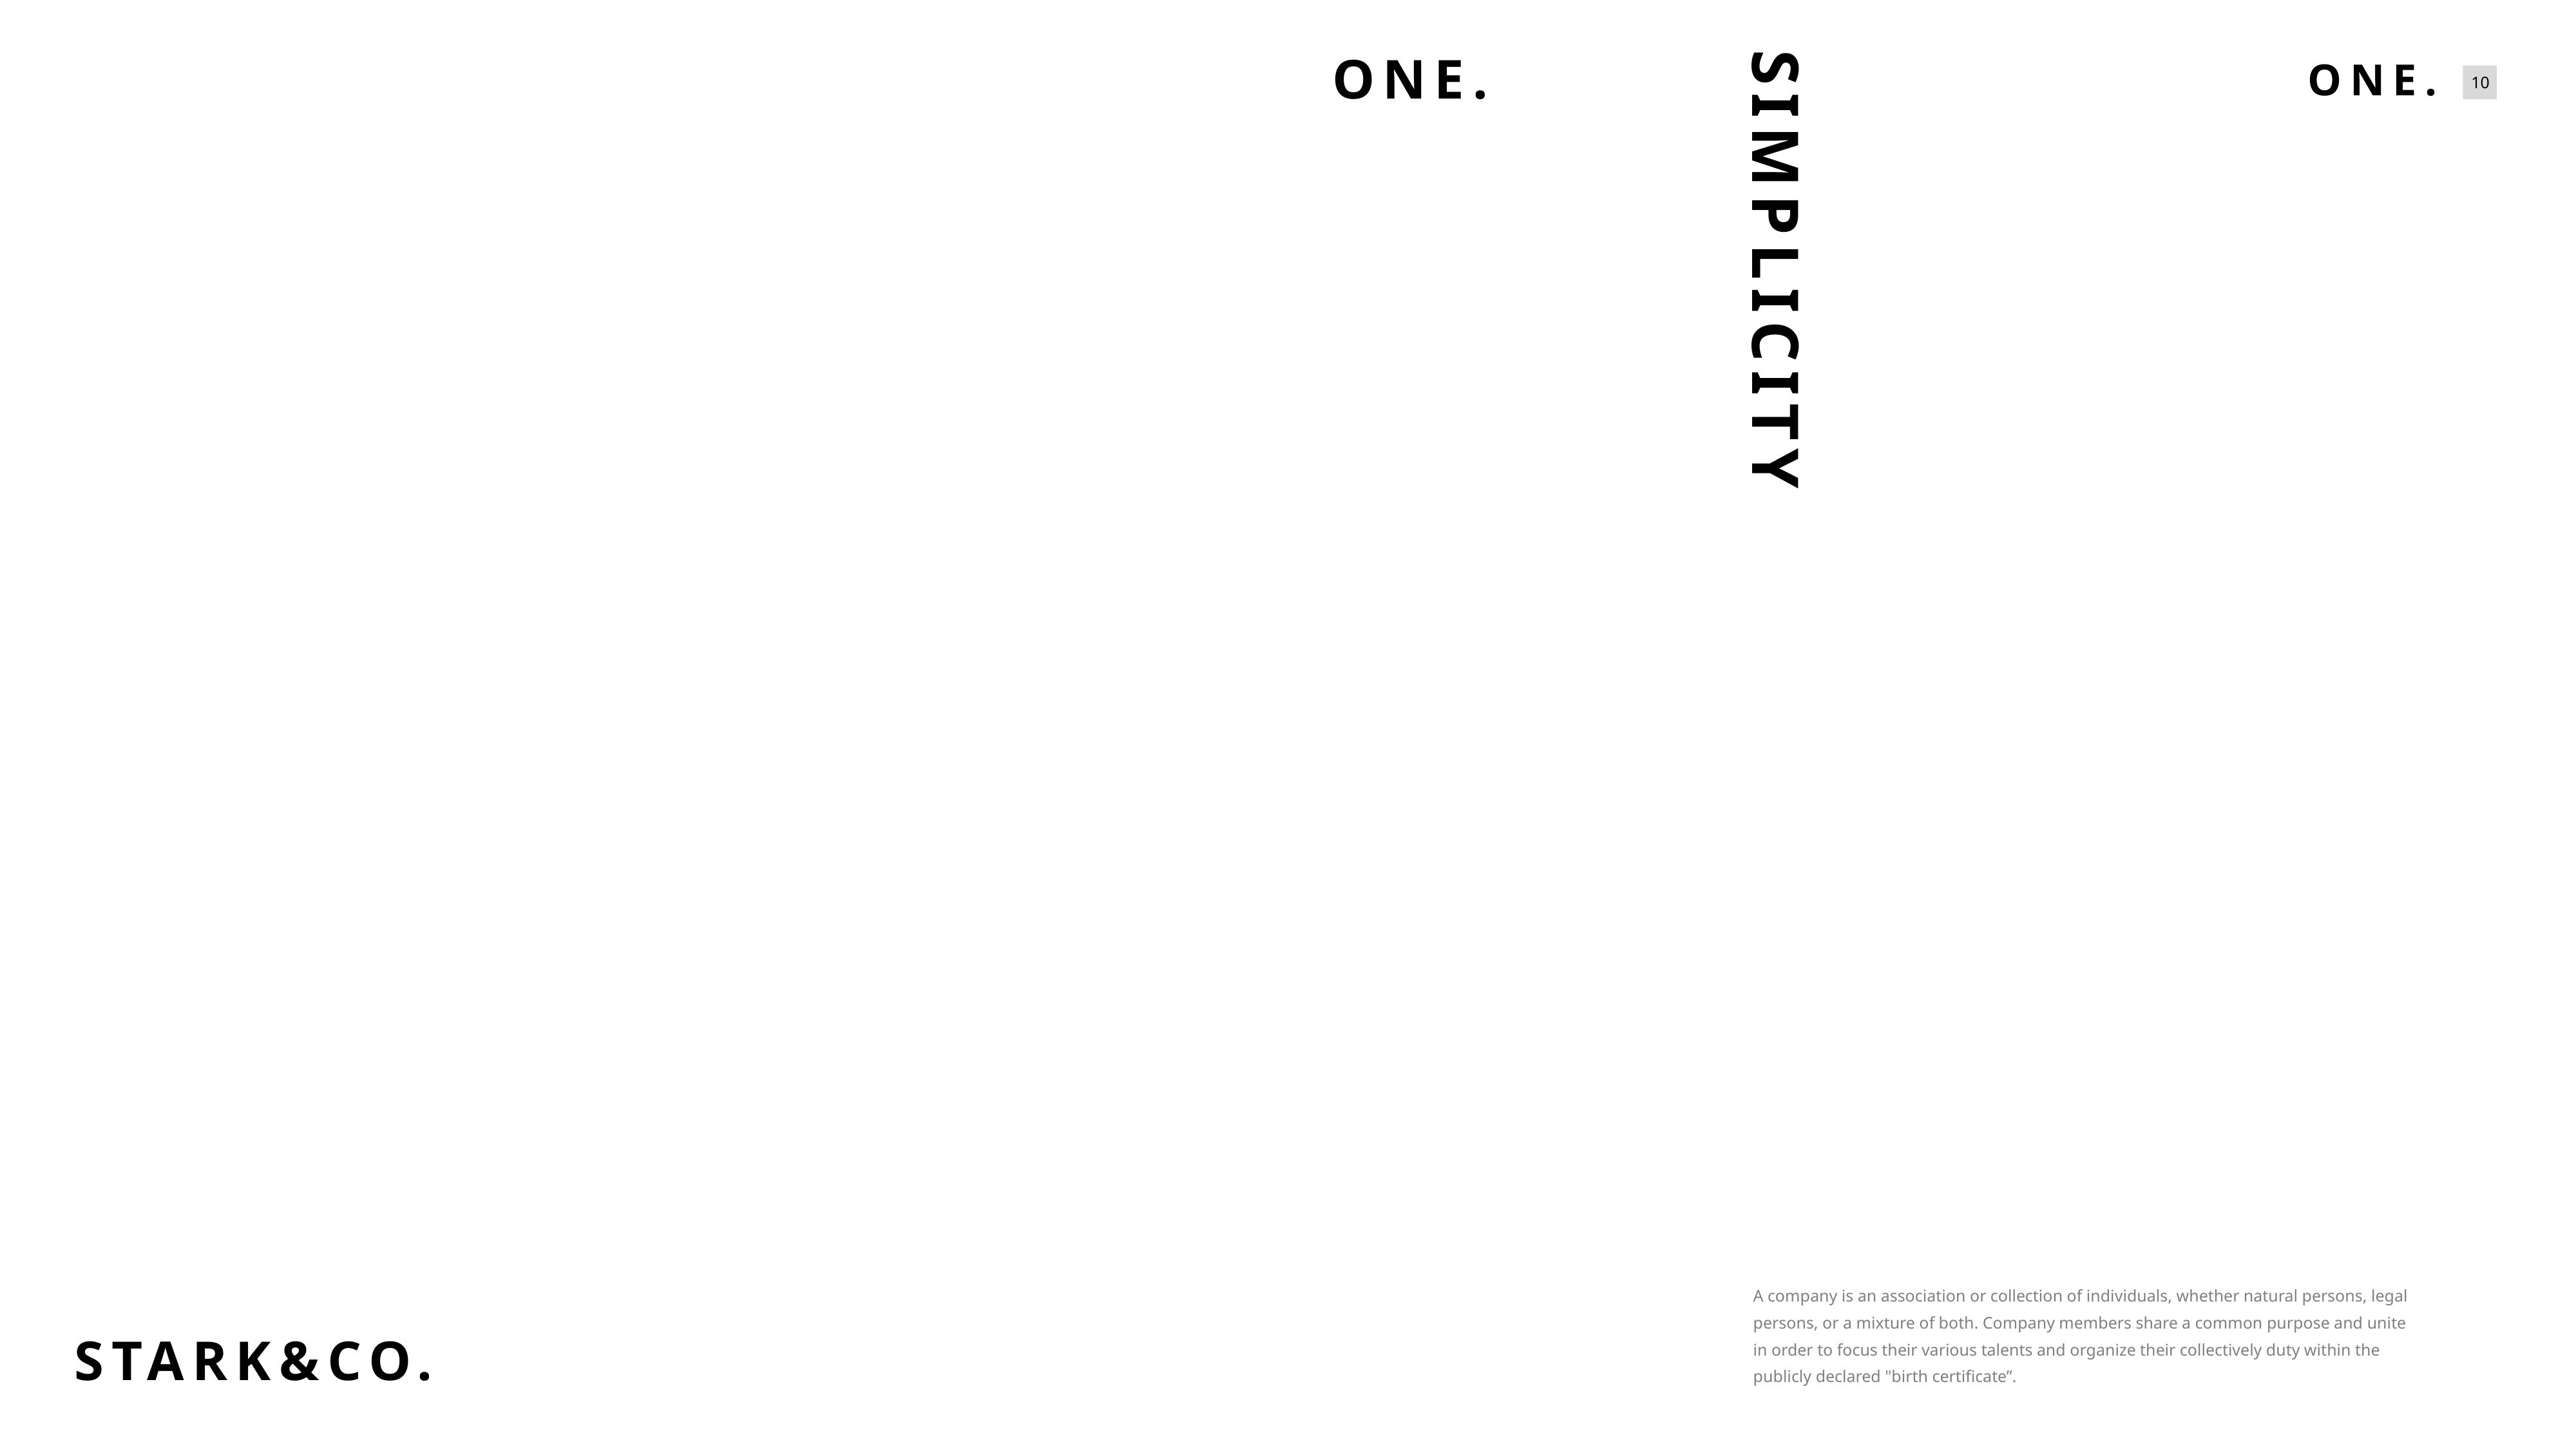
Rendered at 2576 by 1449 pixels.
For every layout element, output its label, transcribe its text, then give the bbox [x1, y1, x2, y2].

text_box A company is an association or collection of individuals, whether natural persons, legal persons, or a mixture of both. Company members share a common purpose and unite in order to focus their various talents and organize their collectively duty within the publicly declared "birth certificate”. [1733, 1268, 2438, 1396]
picture [0, 0, 1707, 1449]
text_box SIMPLICITY [1735, 40, 1822, 975]
